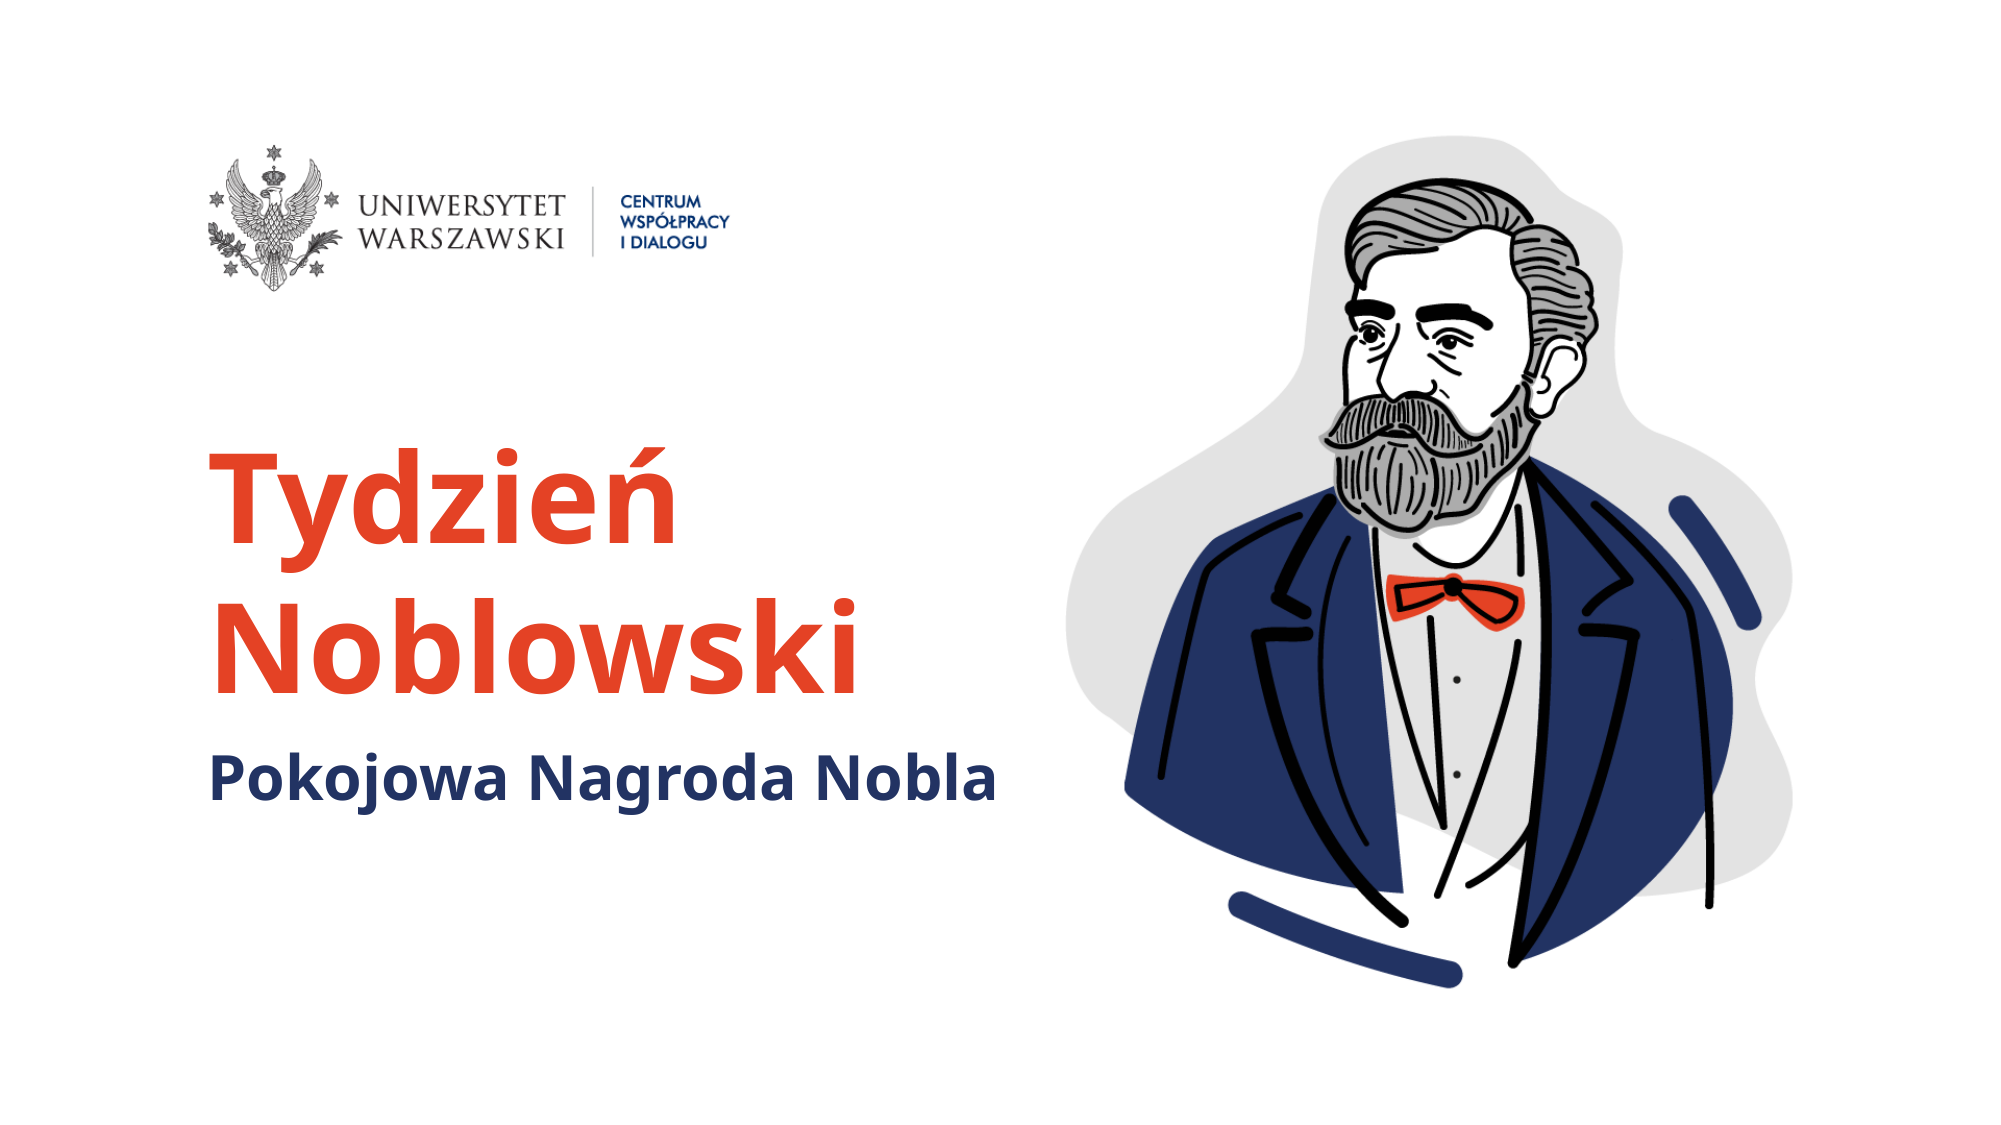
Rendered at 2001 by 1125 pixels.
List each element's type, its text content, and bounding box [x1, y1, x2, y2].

picture [0, 0, 2001, 1125]
text_box Pokojowa Nagroda Nobla [192, 730, 1020, 821]
text_box Tydzień Noblowski [192, 411, 939, 727]
